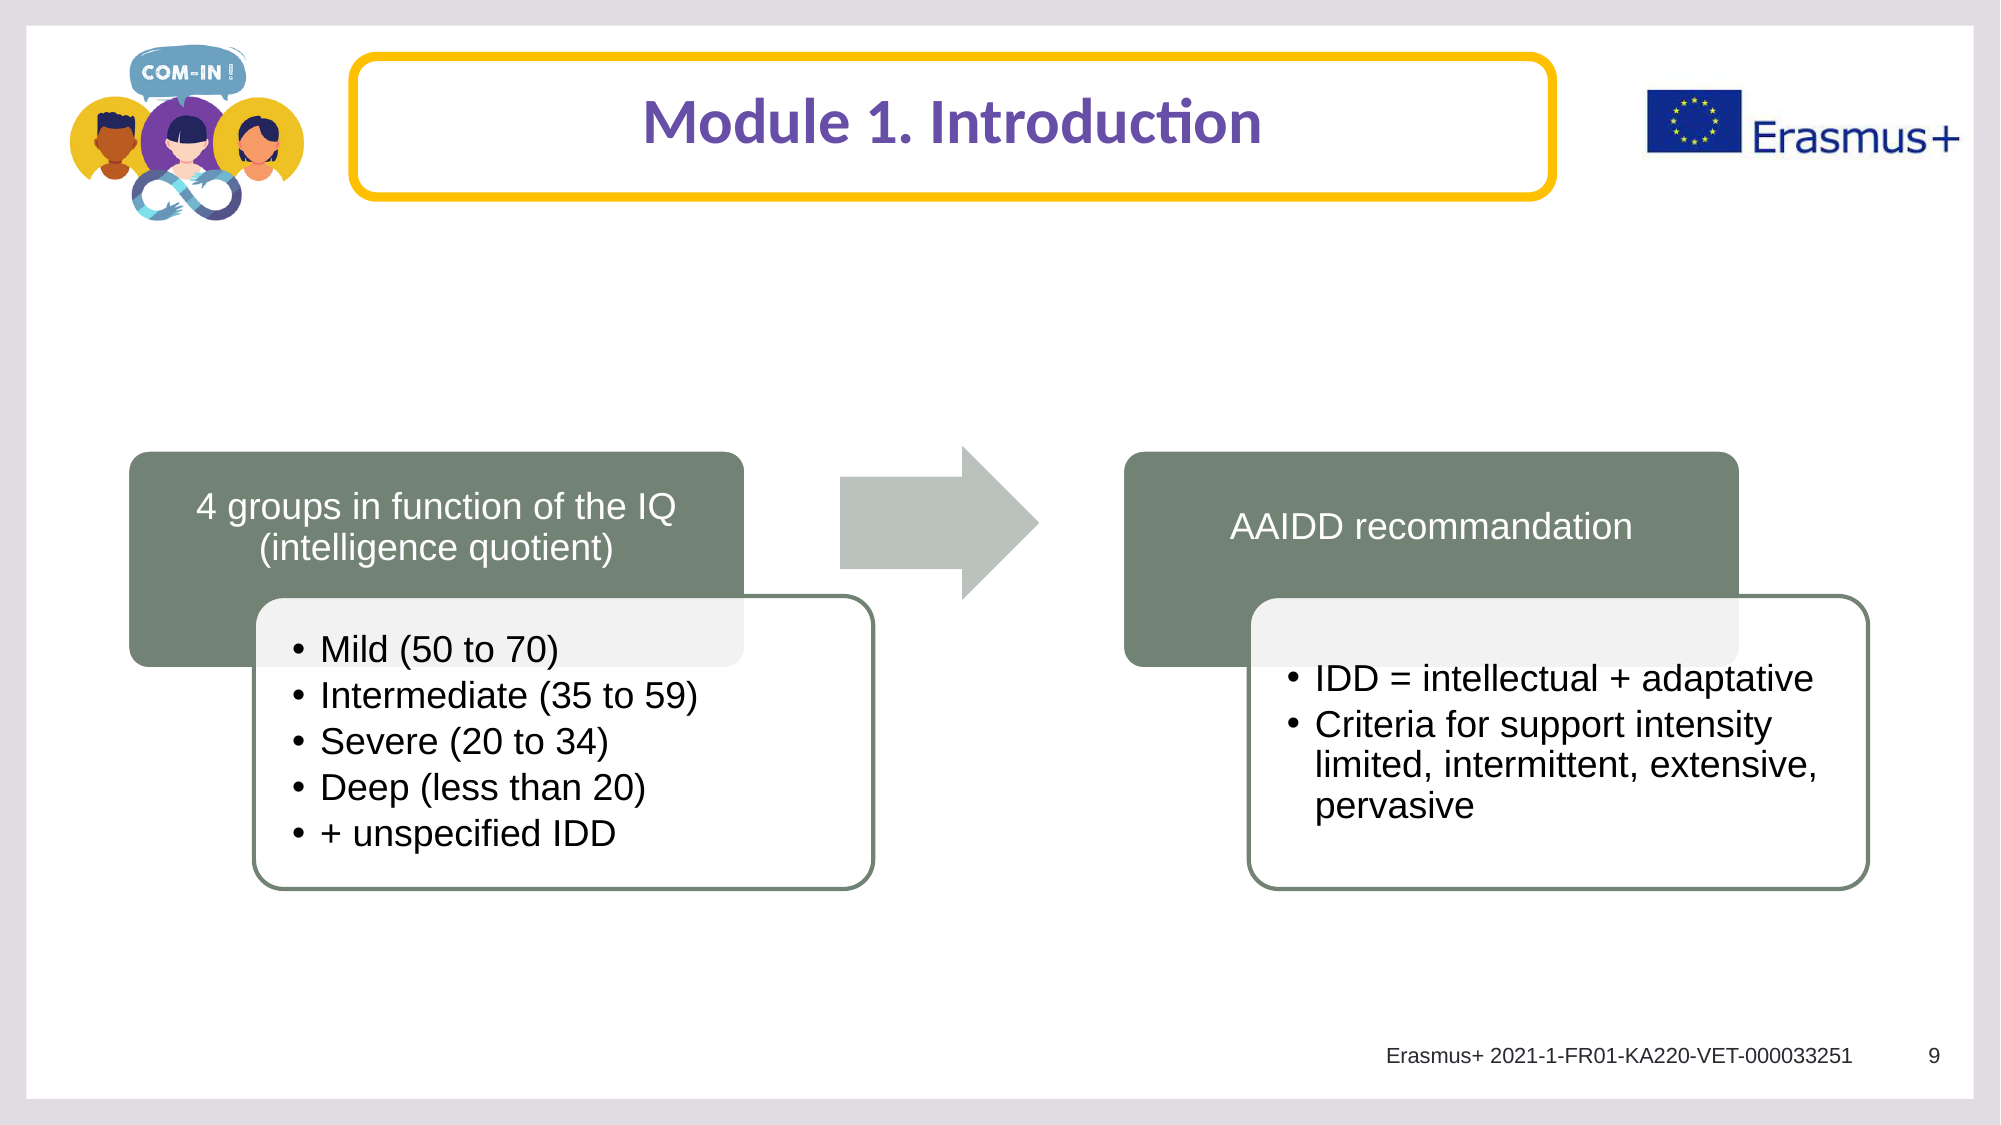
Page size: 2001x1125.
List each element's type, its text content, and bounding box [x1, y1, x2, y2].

footer Erasmus+ 2021-1-FR01-KA220-VET-000033251 [1194, 1024, 1869, 1085]
picture [66, 43, 308, 225]
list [1642, 55, 1970, 239]
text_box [125, 442, 1869, 896]
text_box Module 1. Introduction [353, 56, 1553, 198]
slide_number 9 [1869, 1024, 1956, 1085]
